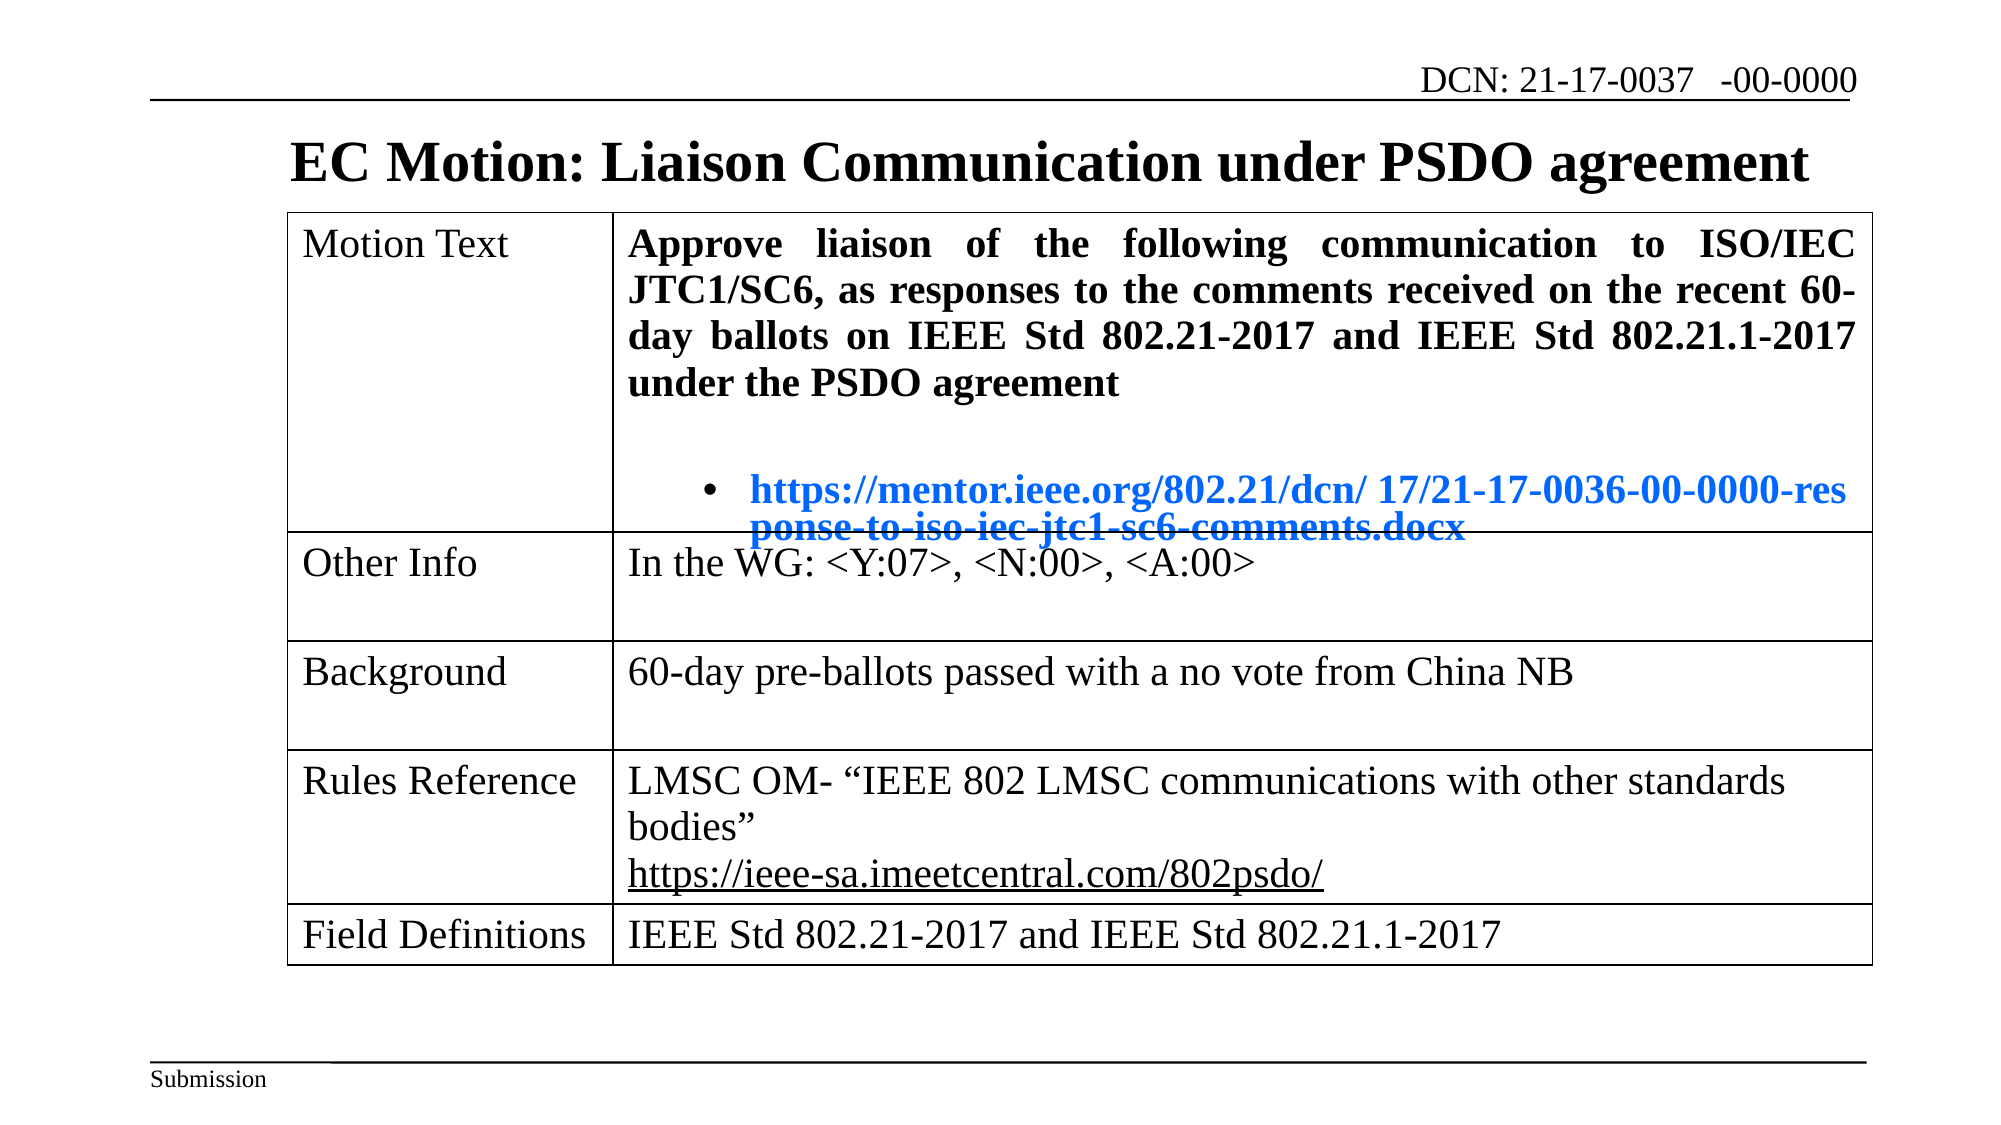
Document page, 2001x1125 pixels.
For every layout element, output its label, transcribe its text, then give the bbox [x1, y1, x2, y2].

table_cell LMSC OM- “IEEE 802 LMSC communications with other standards bodies” https://ieee-sa.imeetcentral.com/802psdo/ [614, 751, 1872, 903]
table_cell 60-day pre-ballots passed with a no vote from China NB [614, 642, 1872, 749]
table_cell In the WG: <Y:07>, <N:00>, <A:00> [614, 533, 1872, 640]
table_cell Field Definitions [288, 905, 612, 964]
table_header Approve liaison of the following communication to ISO/IEC JTC1/SC6, as responses to the comments received on the recent 60- day ballots on IEEE Std 802.21-2017 and IEEE Std 802.21.1-2017 under the PSDO agreement [614, 213, 1872, 413]
table_cell Other Info [288, 533, 612, 640]
table_cell IEEE Std 802.21-2017 and IEEE Std 802.21.1-2017 [614, 905, 1872, 964]
table_cell Rules Reference [288, 751, 612, 903]
table_cell Background [288, 642, 612, 749]
title EC Motion: Liaison Communication under PSDO agreement [251, 112, 1851, 205]
table_header Motion Text [288, 213, 612, 531]
table_cell https://mentor.ieee.org/802.21/dcn/ 17/21-17-0036-00-0000-response-to-iso-iec-jtc1-sc6-comments.docx [614, 413, 1872, 531]
